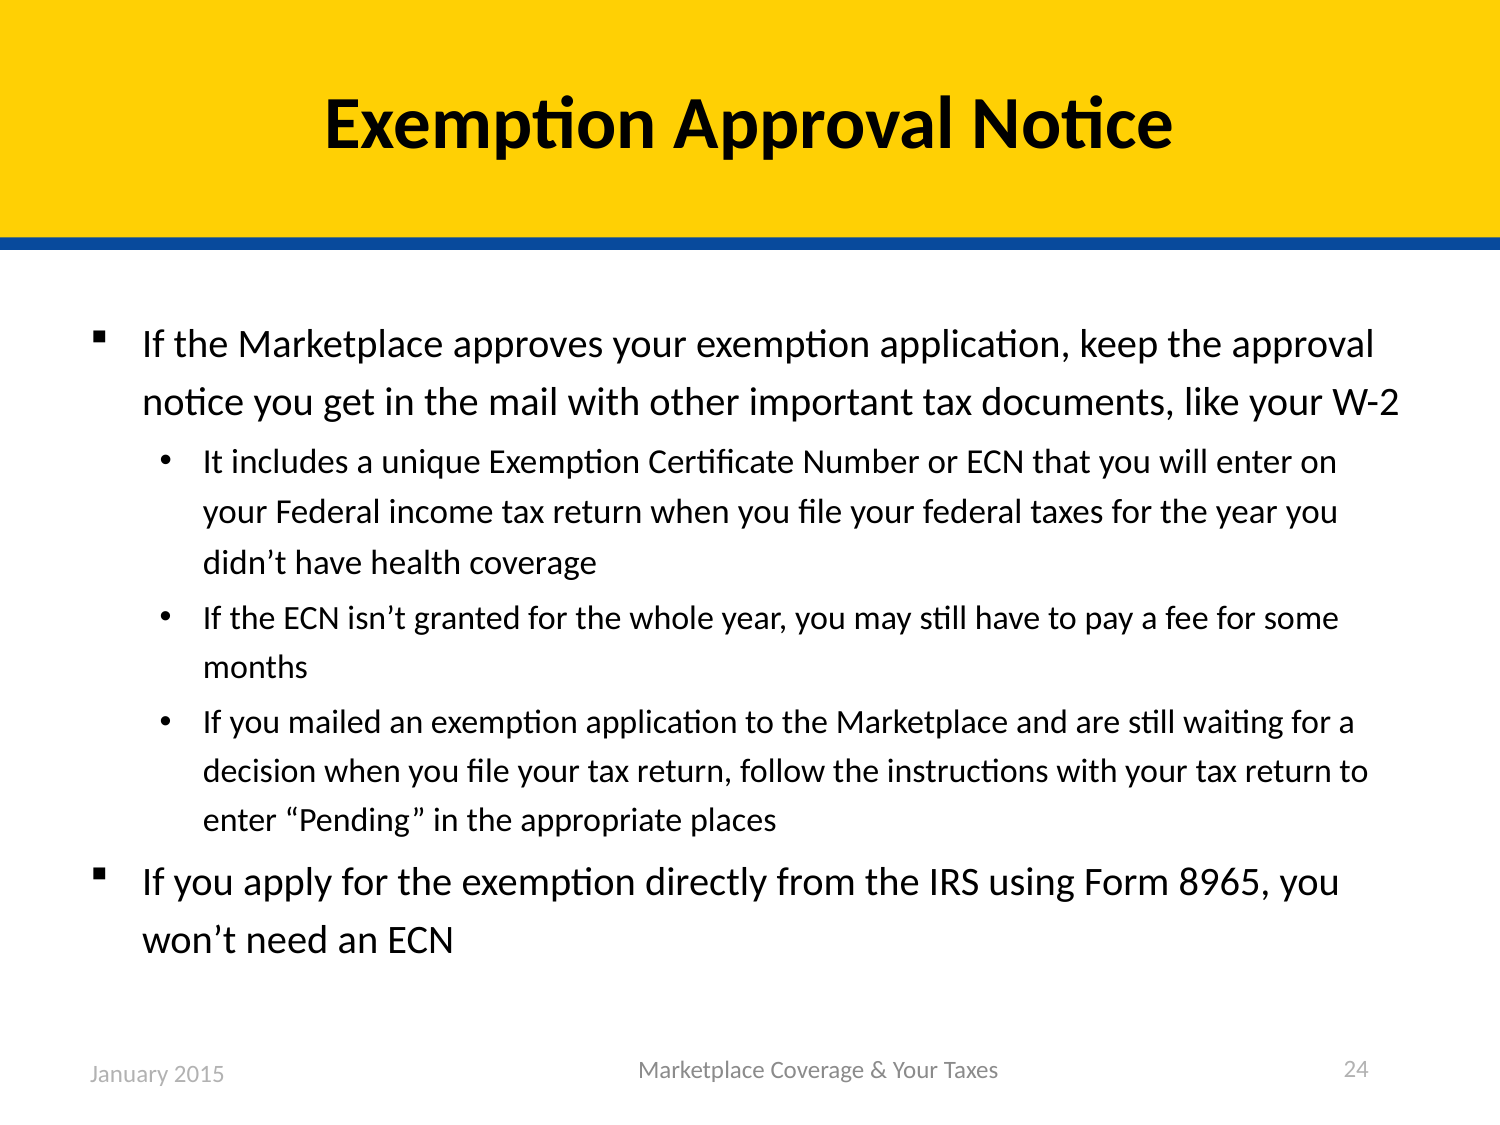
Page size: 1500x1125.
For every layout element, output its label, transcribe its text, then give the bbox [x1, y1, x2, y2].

slide_number 24 [1275, 1037, 1438, 1098]
list If the Marketplace approves your exemption application, keep the approval notice you get in the mail with other important tax documents, like your W-2 It includes a unique Exemption Certificate Number or ECN that you will enter on your Federal income tax return when you file your federal taxes for the year you didn’t have health coverage If the ECN isn’t granted for the whole year, you may still have to pay a fee for some months If you mailed an exemption application to the Marketplace and are still waiting for a decision when you file your tax return, follow the instructions with your tax return to enter “Pending” in the appropriate places If you apply for the exemption directly from the IRS using Form 8965, you won’t need an ECN [75, 299, 1425, 1005]
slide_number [75, 1042, 425, 1103]
title Exemption Approval Notice [0, 0, 1500, 238]
